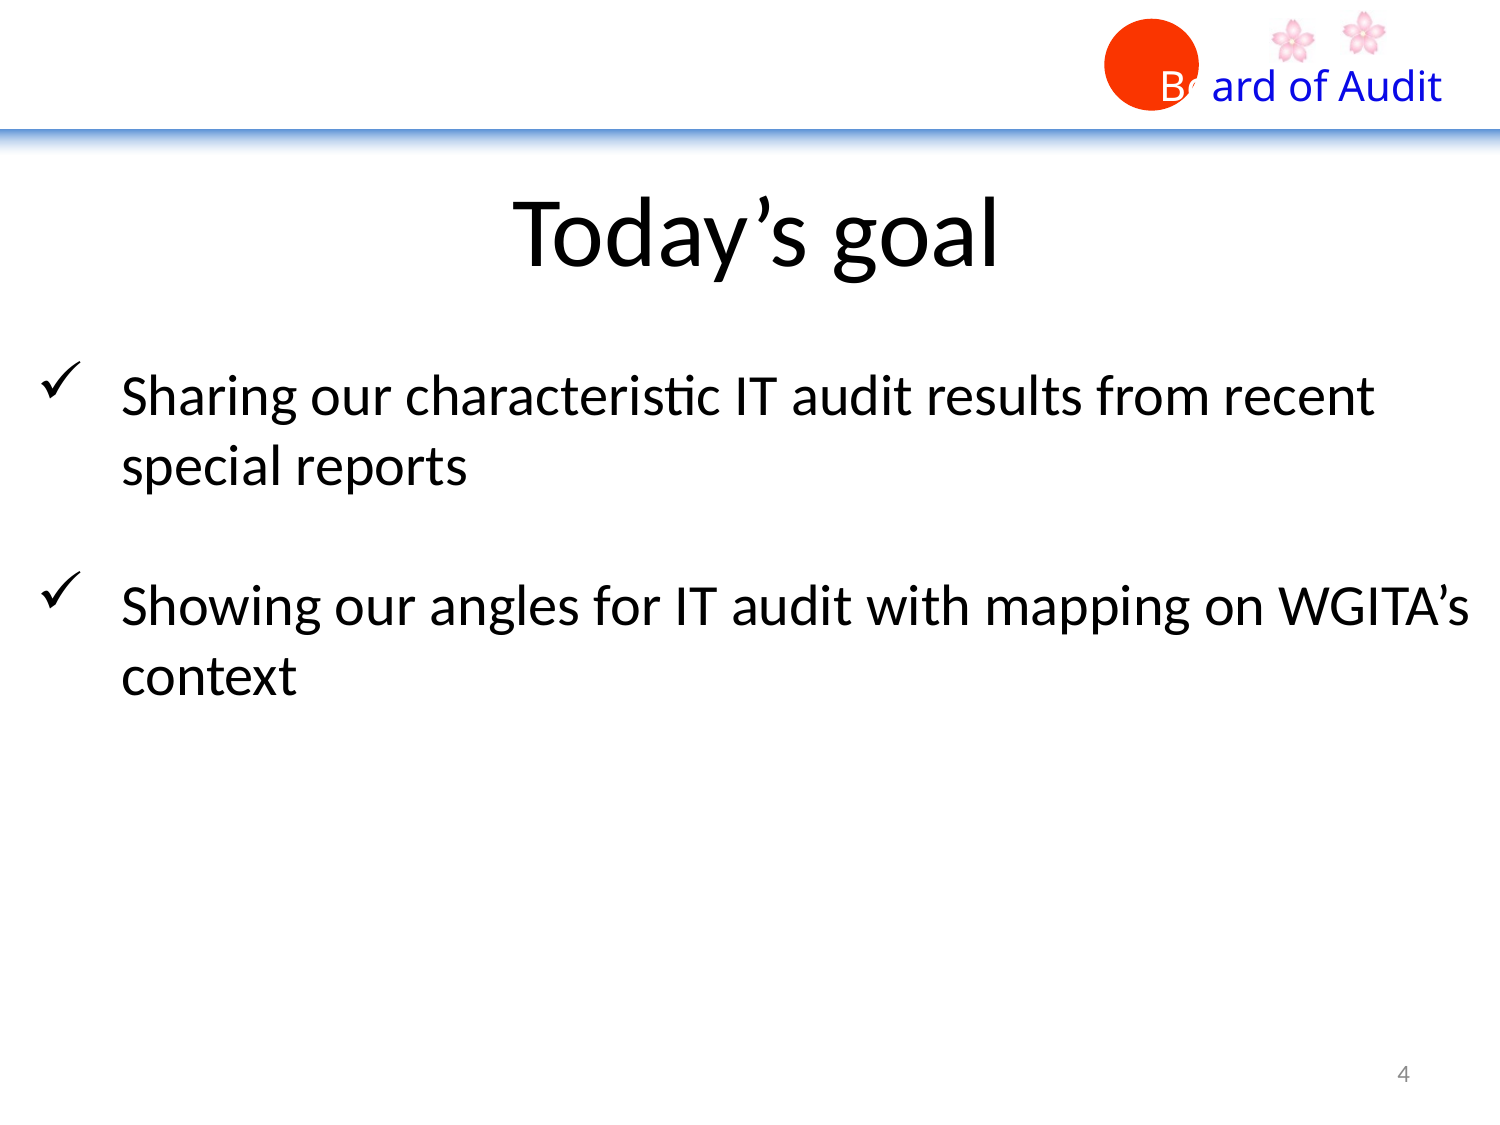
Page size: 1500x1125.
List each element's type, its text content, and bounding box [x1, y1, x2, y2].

picture [1269, 18, 1316, 63]
slide_number 4 [1074, 1042, 1425, 1103]
text_box Sharing our characteristic IT audit results from recent special reports Showing our angles for IT audit with mapping on WGITA’s context [21, 349, 1493, 785]
picture [1340, 10, 1387, 55]
text_box Today’s goal [7, 158, 1500, 294]
